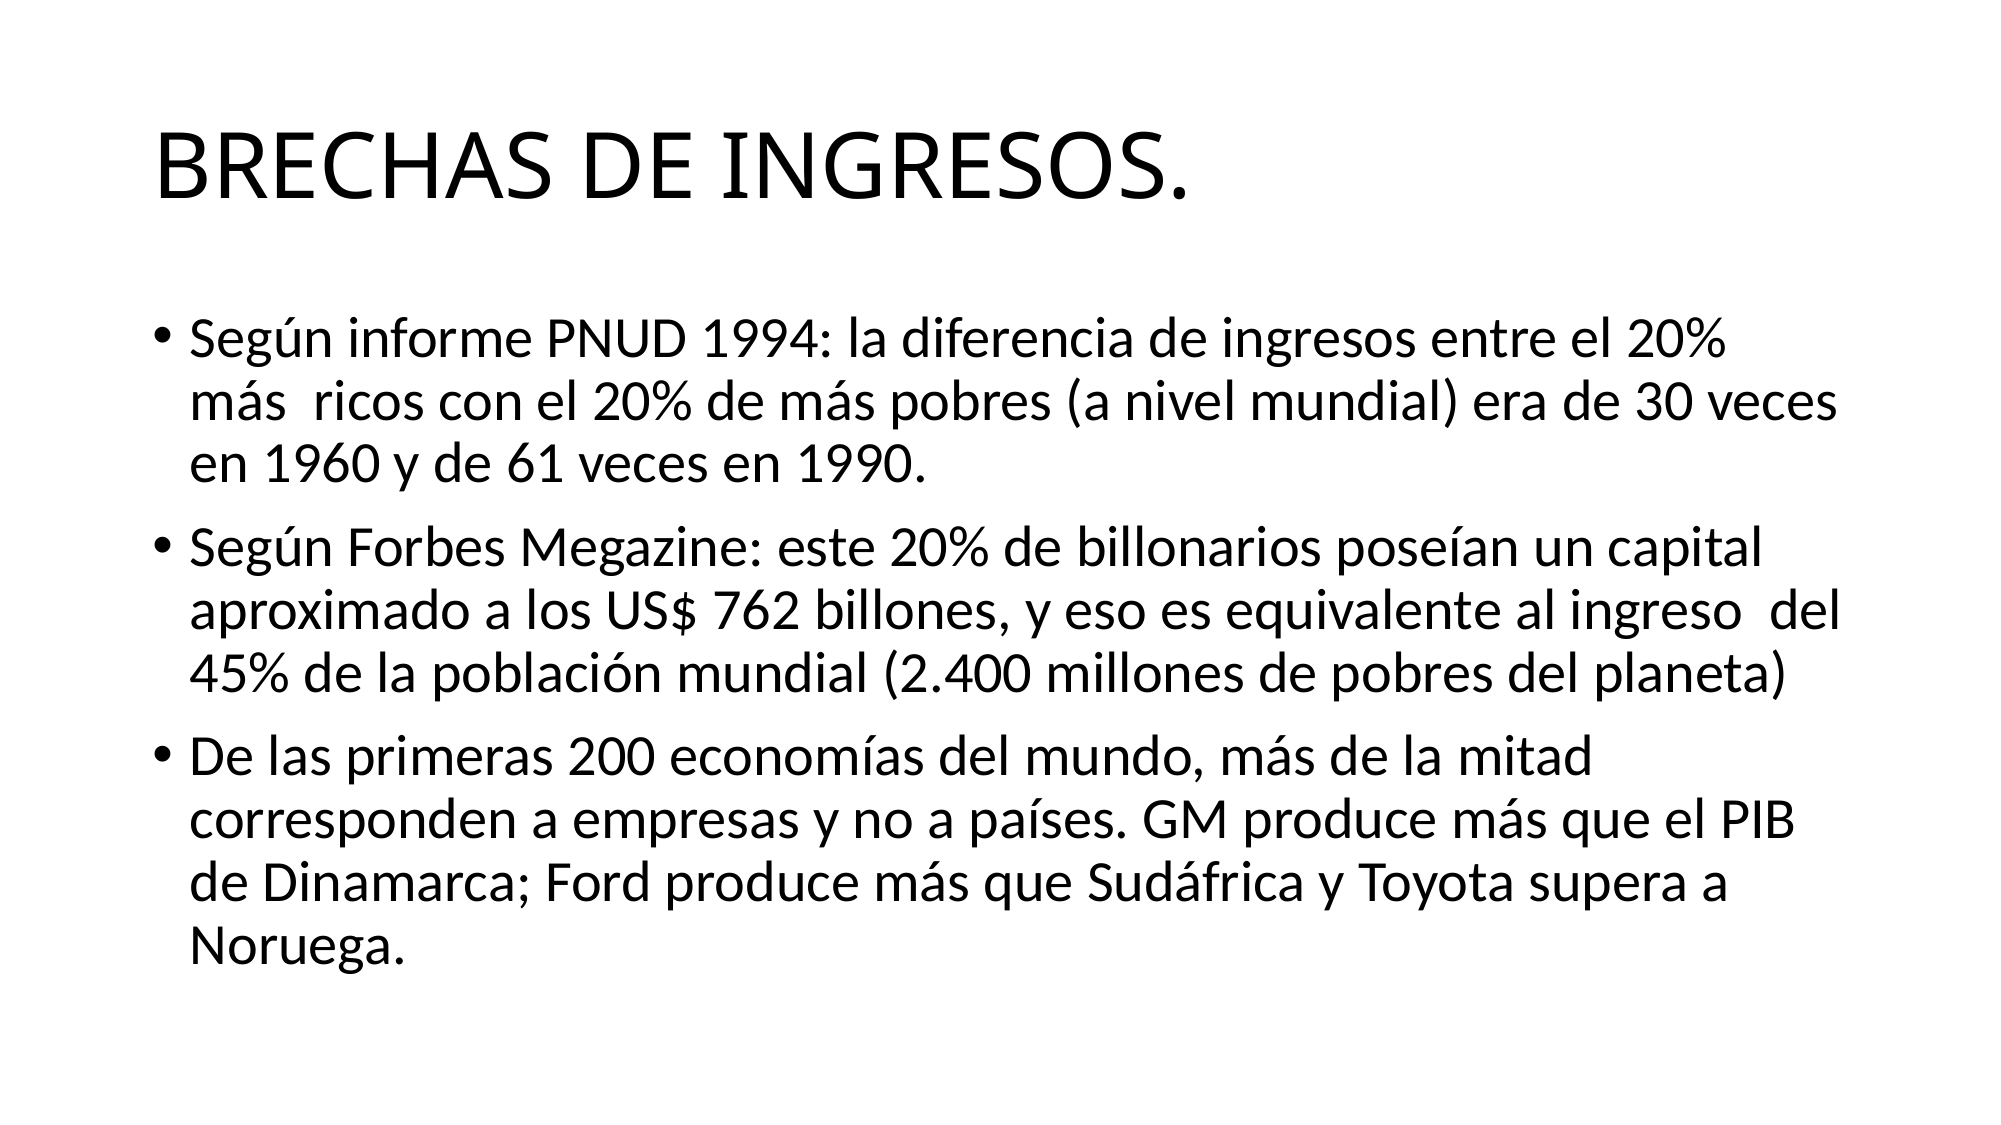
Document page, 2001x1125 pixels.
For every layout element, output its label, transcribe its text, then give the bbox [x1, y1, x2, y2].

list Según informe PNUD 1994: la diferencia de ingresos entre el 20% más ricos con el 20% de más pobres (a nivel mundial) era de 30 veces en 1960 y de 61 veces en 1990. Según Forbes Megazine: este 20% de billonarios poseían un capital aproximado a los US$ 762 billones, y eso es equivalente al ingreso del 45% de la población mundial (2.400 millones de pobres del planeta) De las primeras 200 economías del mundo, más de la mitad corresponden a empresas y no a países. GM produce más que el PIB de Dinamarca; Ford produce más que Sudáfrica y Toyota supera a Noruega. [137, 299, 1863, 1014]
title BRECHAS DE INGRESOS. [137, 59, 1863, 278]
